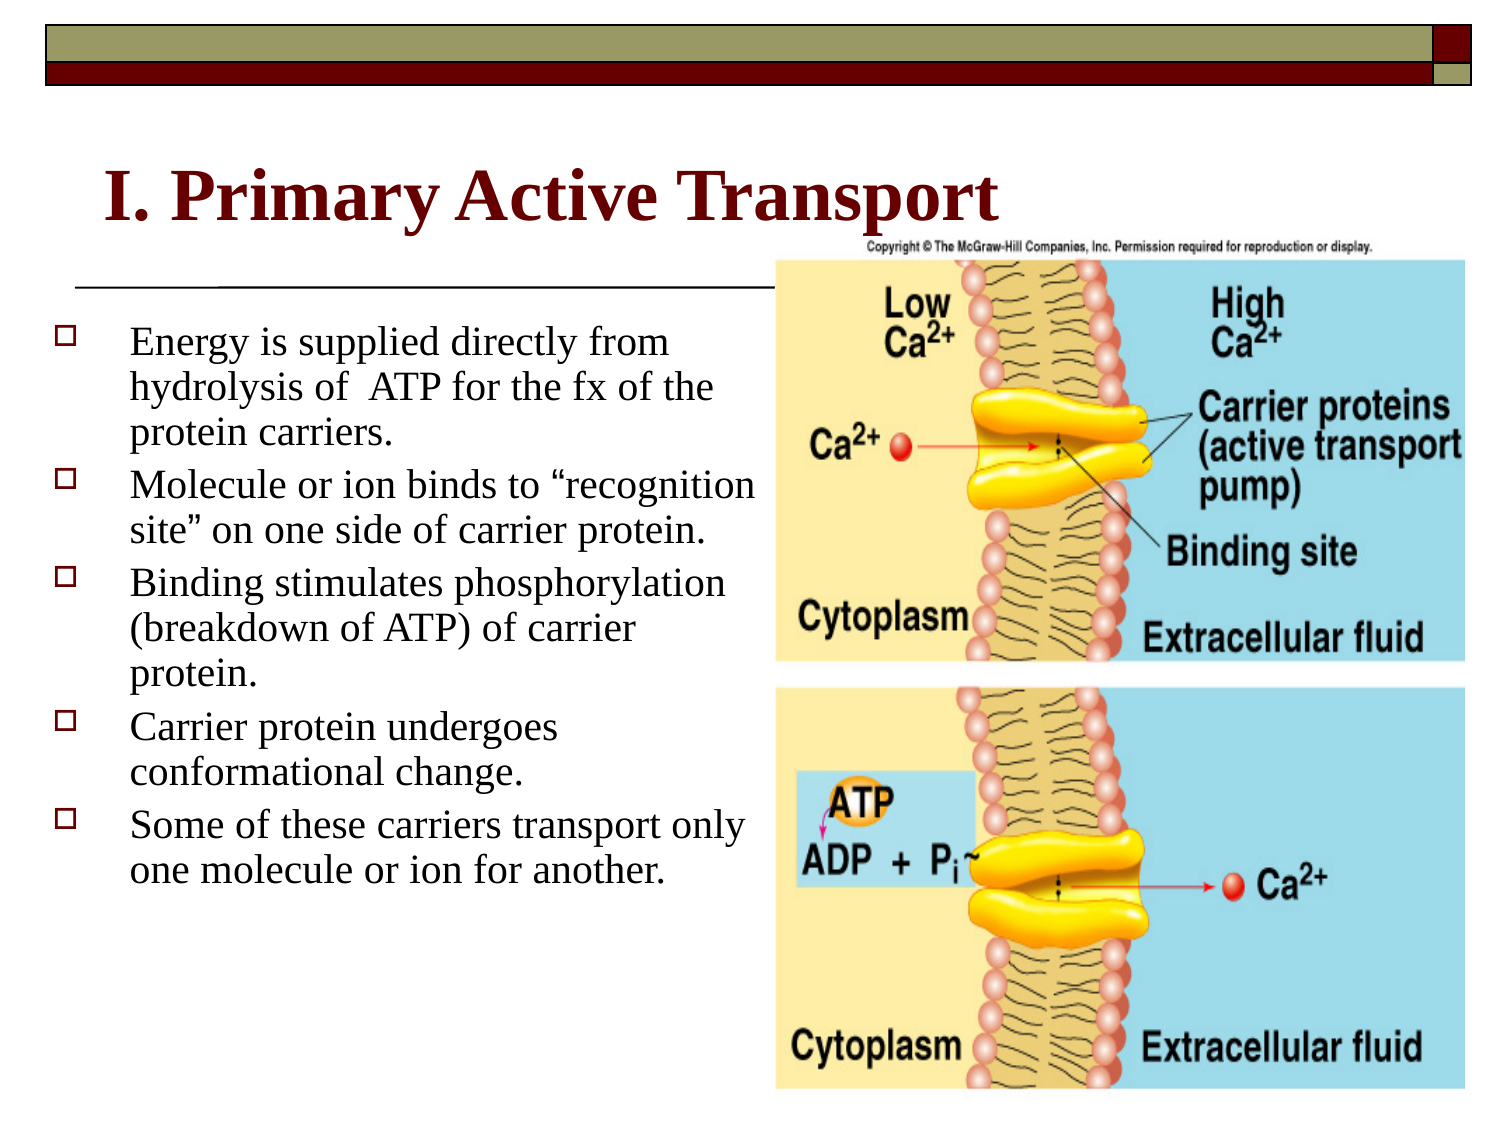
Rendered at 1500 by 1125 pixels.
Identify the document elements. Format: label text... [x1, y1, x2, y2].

picture [774, 237, 1466, 1101]
title I. Primary Active Transport [88, 55, 1368, 244]
list Energy is supplied directly from hydrolysis of ATP for the fx of the protein carriers. Molecule or ion binds to “recognition site” on one side of carrier protein. Binding stimulates phosphorylation (breakdown of ATP) of carrier protein. Carrier protein undergoes conformational change. Some of these carriers transport only one molecule or ion for another. [37, 311, 769, 1071]
